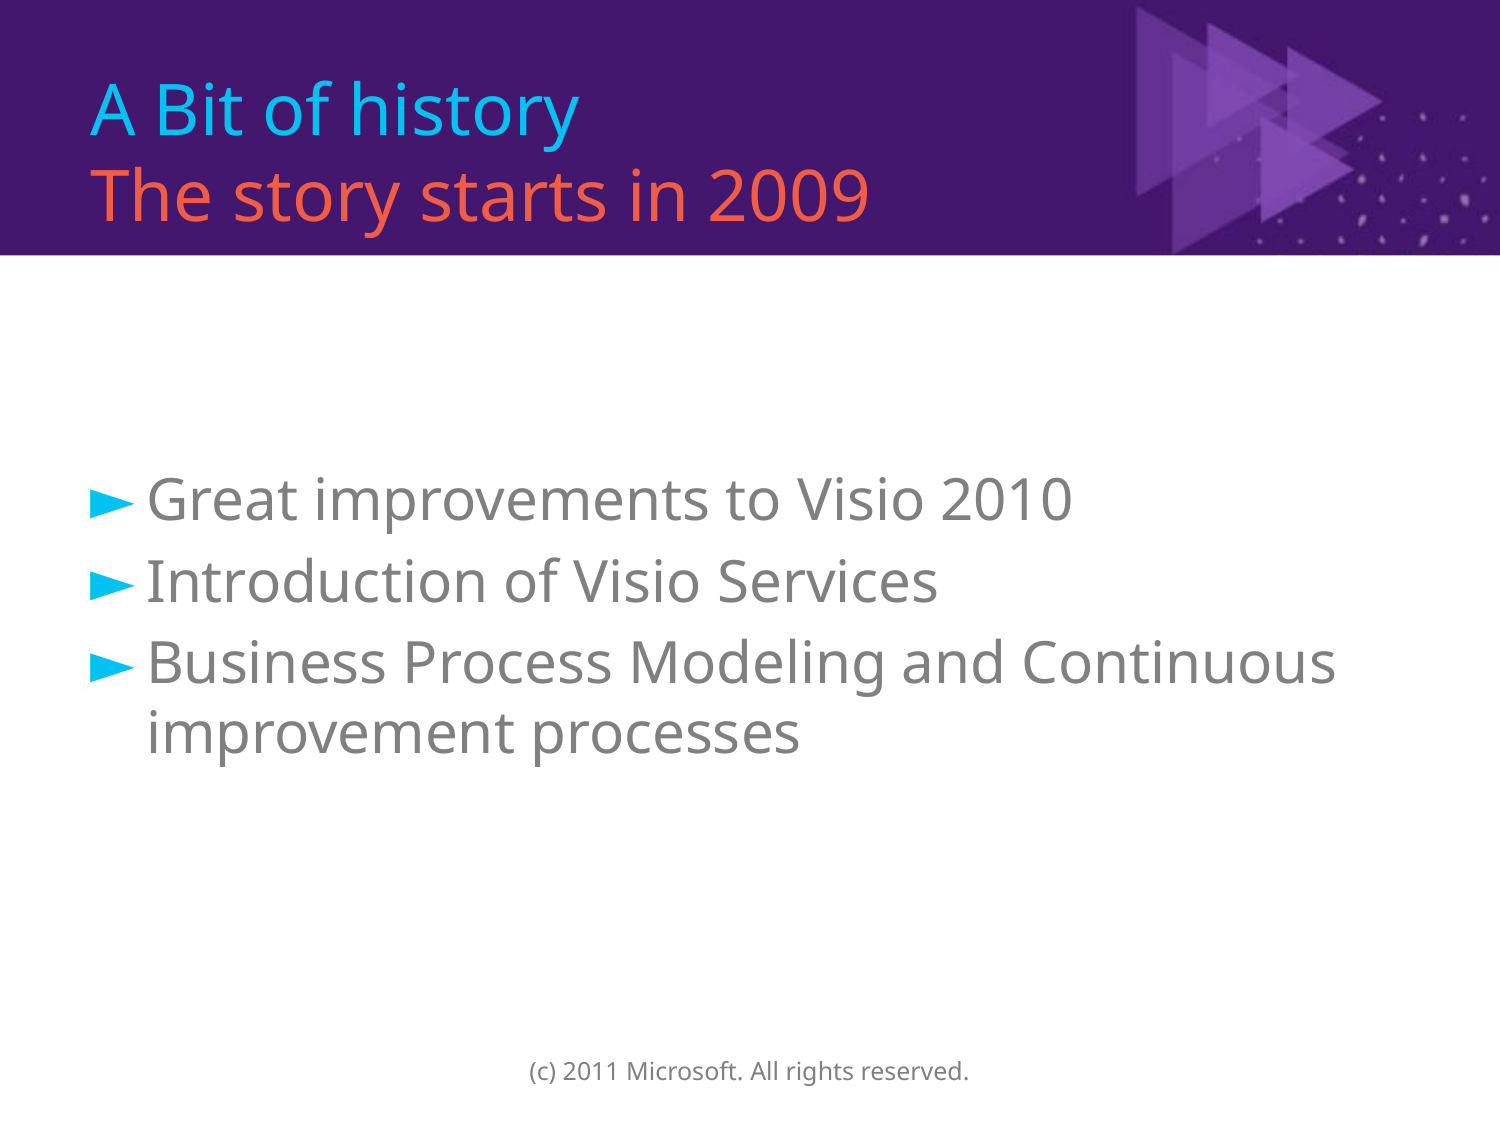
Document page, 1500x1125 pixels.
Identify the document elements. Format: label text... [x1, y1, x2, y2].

picture [0, 0, 1500, 255]
title A Bit of history The story starts in 2009 [75, 56, 1425, 244]
footer (c) 2011 Microsoft. All rights reserved. [512, 1042, 988, 1103]
list Great improvements to Visio 2010 Introduction of Visio Services Business Process Modeling and Continuous improvement processes [75, 373, 1425, 1005]
